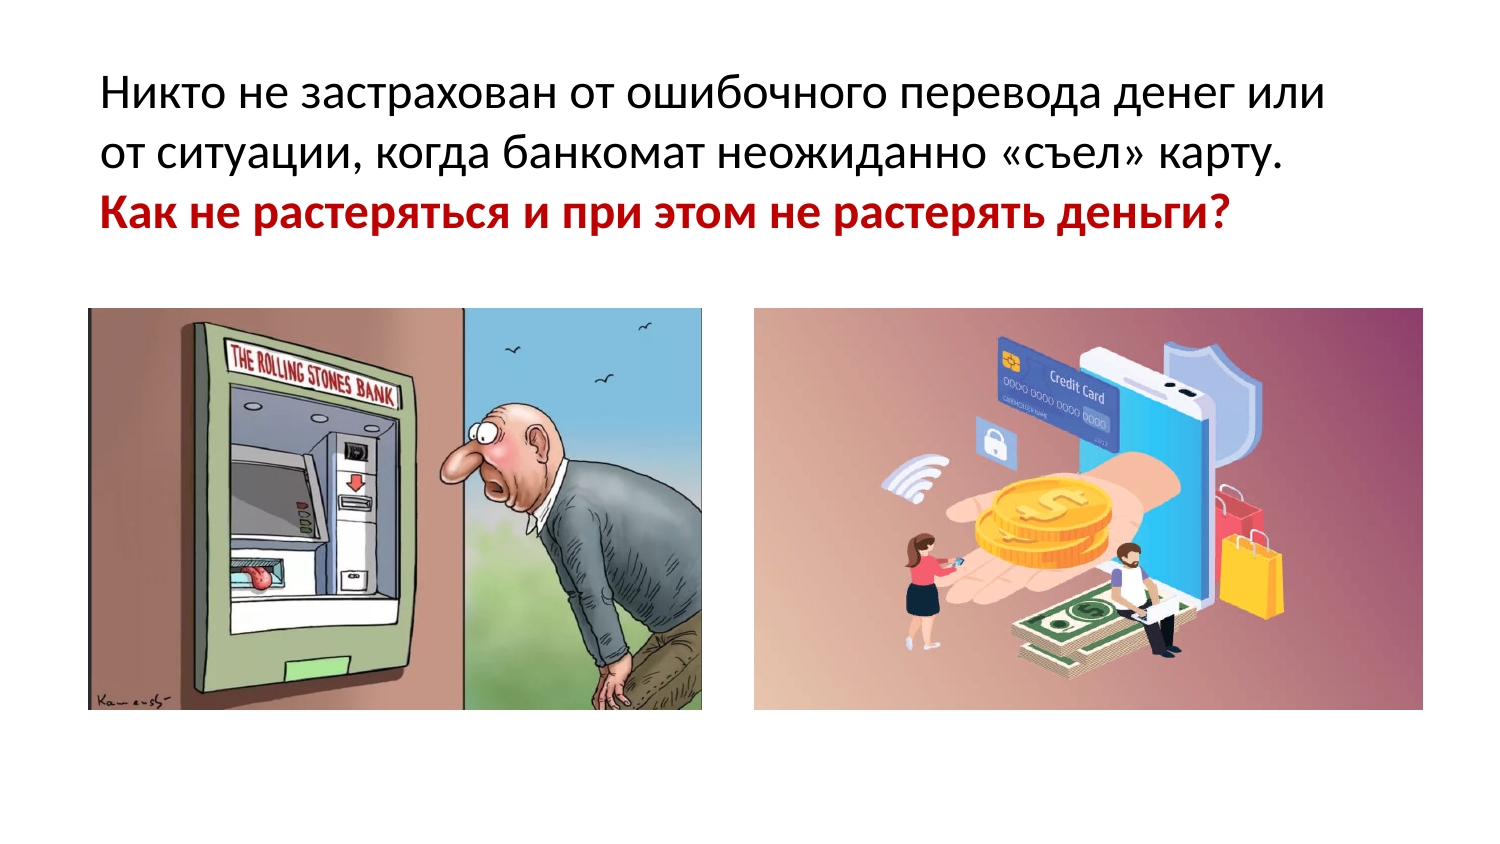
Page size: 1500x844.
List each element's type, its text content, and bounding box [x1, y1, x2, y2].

list Никто не застрахован от ошибочного перевода денег или от ситуации, когда банкомат неожиданно «съел» карту. Как не растеряться и при этом не растерять деньги? [51, 43, 1402, 600]
picture [754, 308, 1423, 711]
picture [88, 308, 703, 711]
